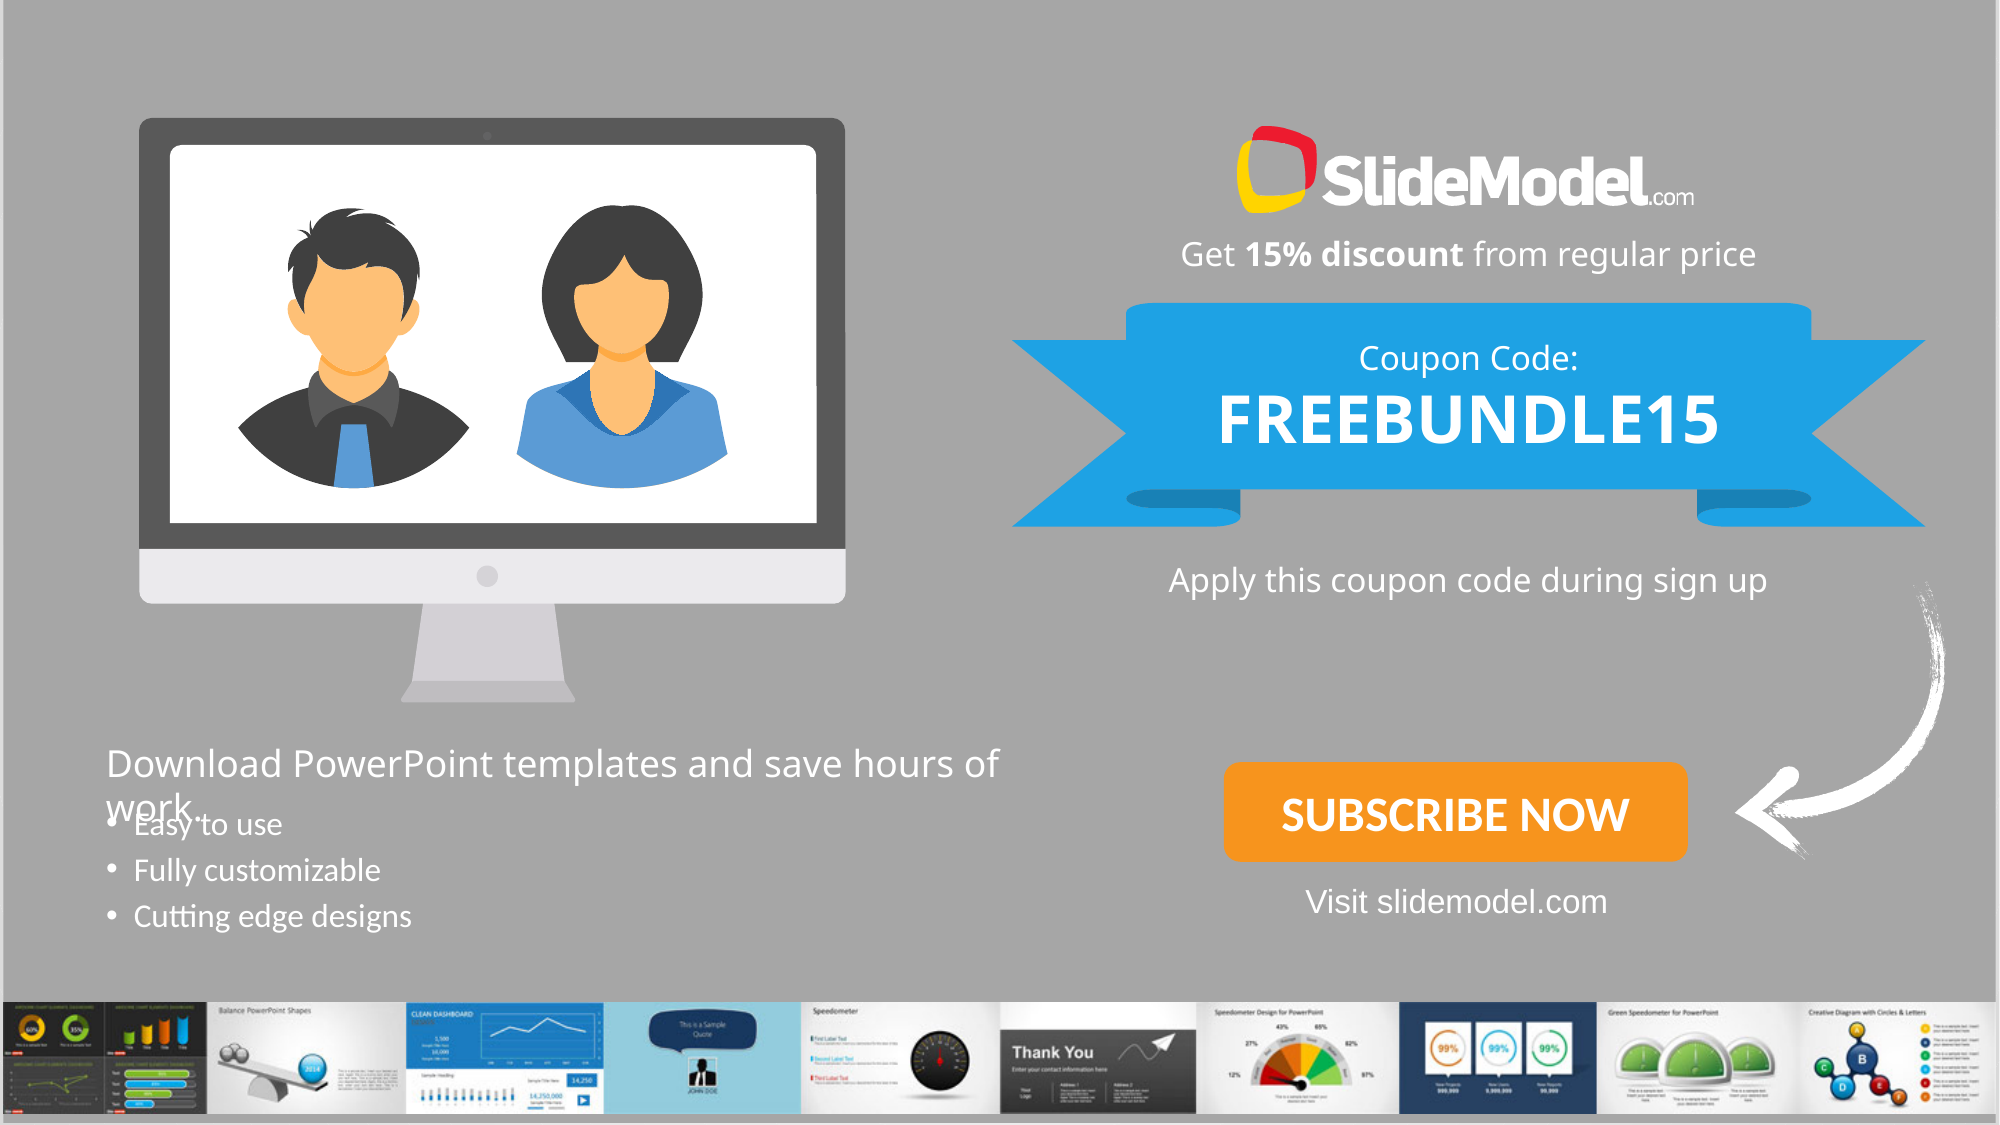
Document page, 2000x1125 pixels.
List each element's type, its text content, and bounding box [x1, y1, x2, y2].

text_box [454, 180, 790, 489]
text_box Download PowerPoint templates and save hours of work. [91, 732, 1058, 837]
text_box [1734, 594, 1946, 860]
text_box Coupon Code: FREEBUNDLE15 [1172, 329, 1766, 464]
text_box SUBSCRIBE NOW [1221, 760, 1690, 864]
text_box [1012, 302, 1926, 527]
picture [3, 1002, 1997, 1114]
text_box Easy to use Fully customizable Cutting edge designs [91, 837, 863, 942]
text_box Apply this coupon code during sign up [1129, 551, 1809, 607]
text_box Visit slidemodel.com [1247, 873, 1667, 927]
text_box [210, 192, 449, 489]
text_box [1, 0, 1998, 1002]
text_box Get 15% discount from regular price [1057, 226, 1880, 281]
picture [1236, 126, 1694, 214]
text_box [138, 117, 846, 703]
